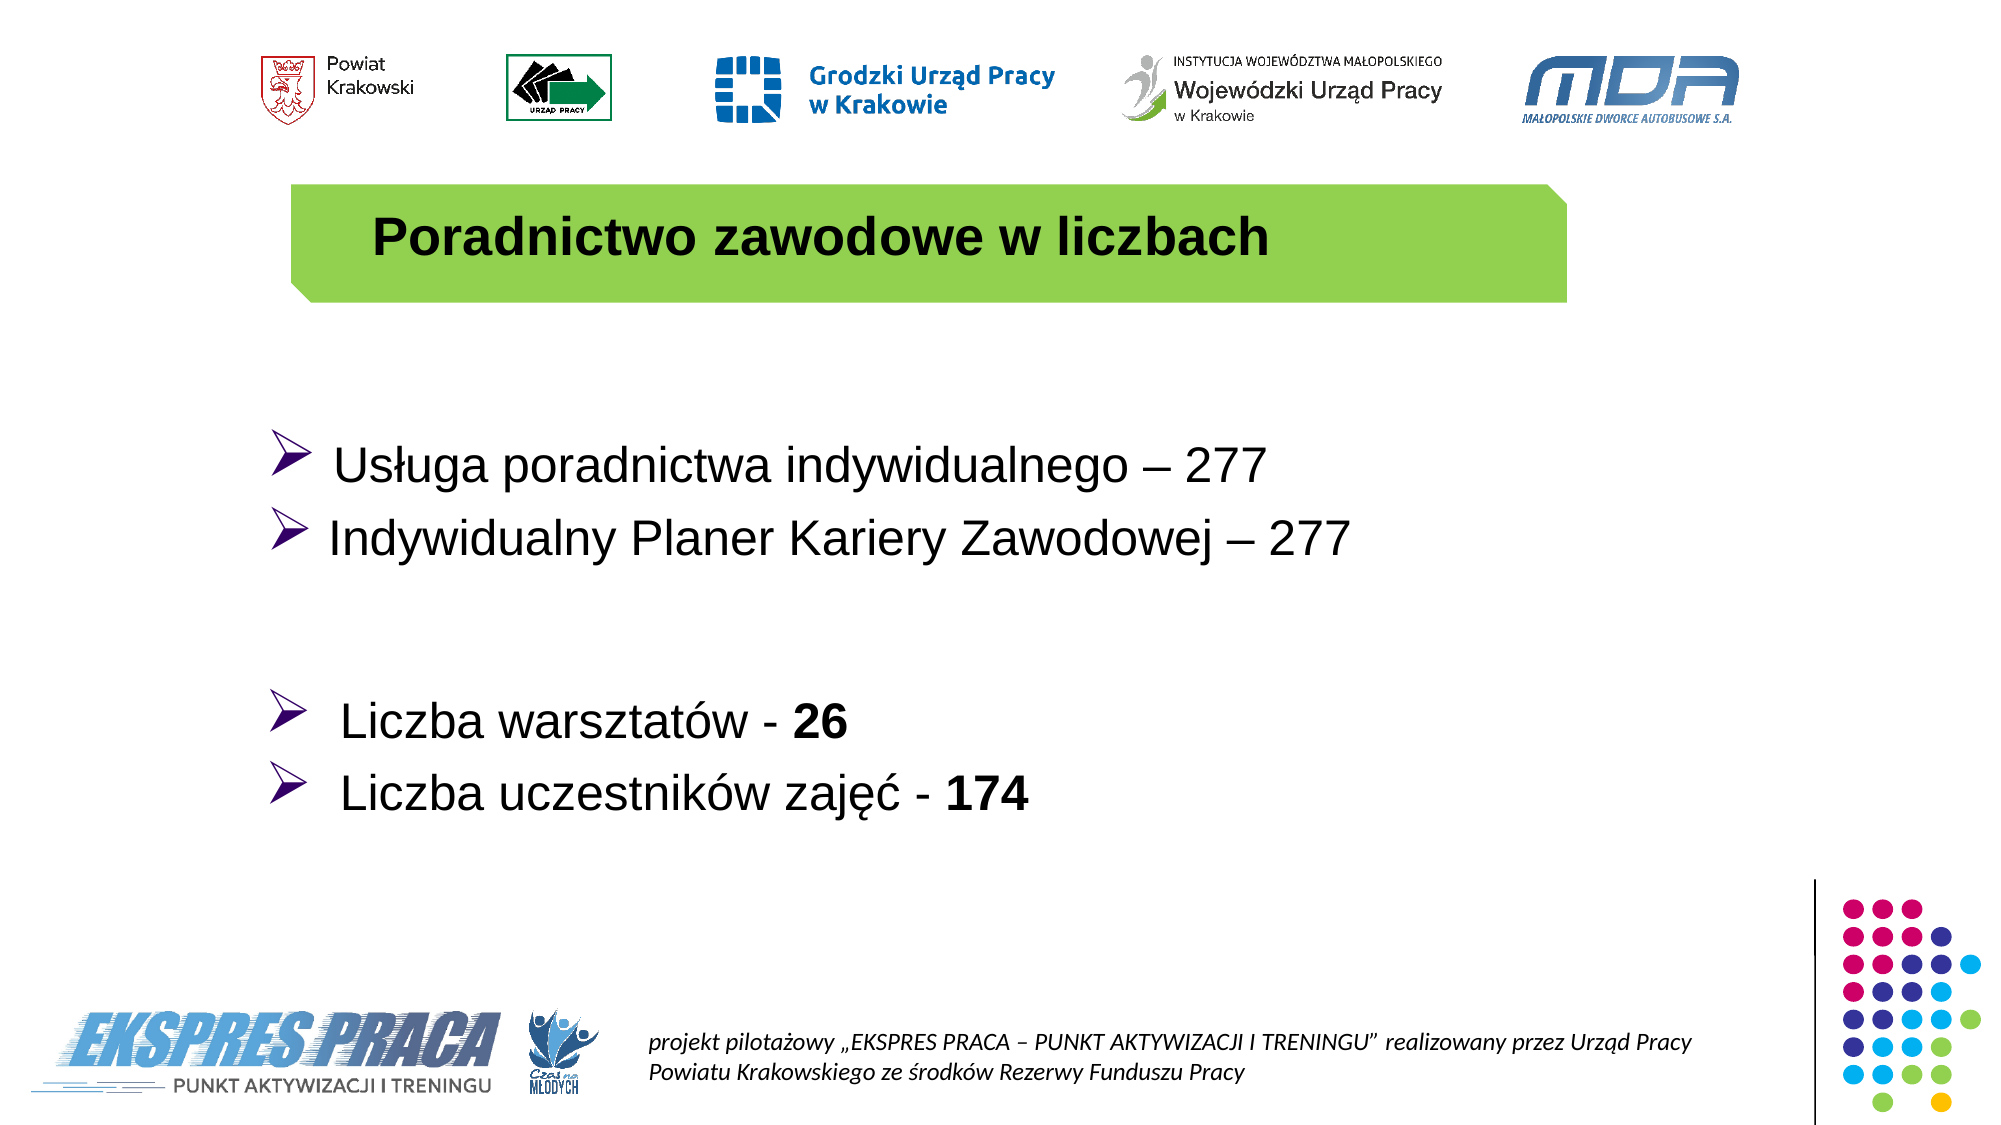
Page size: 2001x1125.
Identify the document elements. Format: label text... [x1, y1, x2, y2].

list Usługa poradnictwa indywidualnego – 277 Indywidualny Planer Kariery Zawodowej – 277 [244, 420, 1579, 598]
picture [529, 1006, 599, 1094]
picture [1522, 56, 1739, 123]
picture [715, 56, 1055, 123]
text_box Poradnictwo zawodowe w liczbach [291, 184, 1567, 303]
picture [261, 56, 413, 125]
picture [31, 1011, 501, 1093]
list Liczba warsztatów - 26 Liczba uczestników zajęć - 174 [249, 680, 1609, 882]
picture [1120, 54, 1442, 121]
picture [506, 54, 612, 121]
